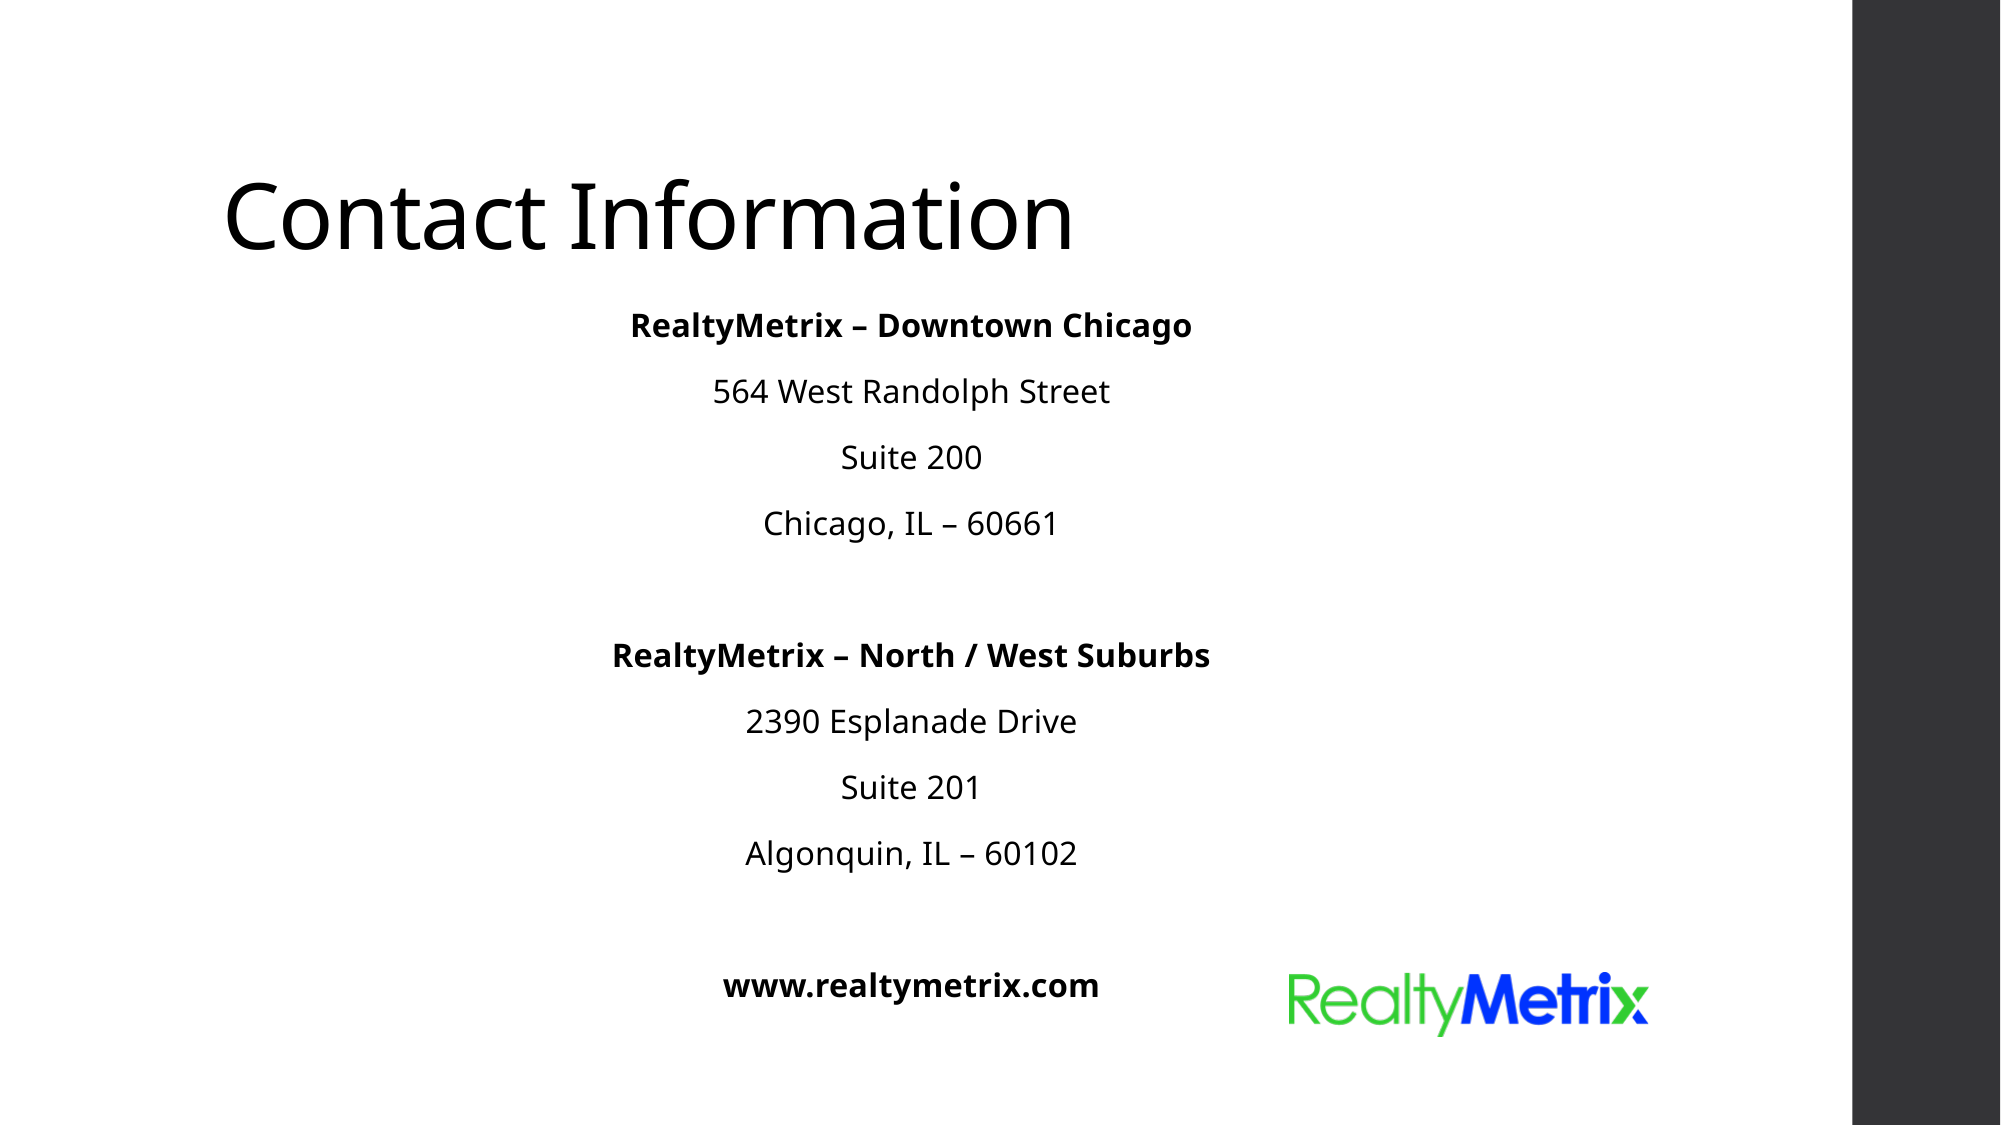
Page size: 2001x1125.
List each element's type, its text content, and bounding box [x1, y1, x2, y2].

picture [1288, 972, 1649, 1037]
list RealtyMetrix – Downtown Chicago 564 West Randolph Street Suite 200 Chicago, IL – 60661 RealtyMetrix – North / West Suburbs 2390 Esplanade Drive Suite 201 Algonquin, IL – 60102 www.realtymetrix.com [206, 299, 1617, 1014]
title Contact Information [206, 60, 1797, 278]
